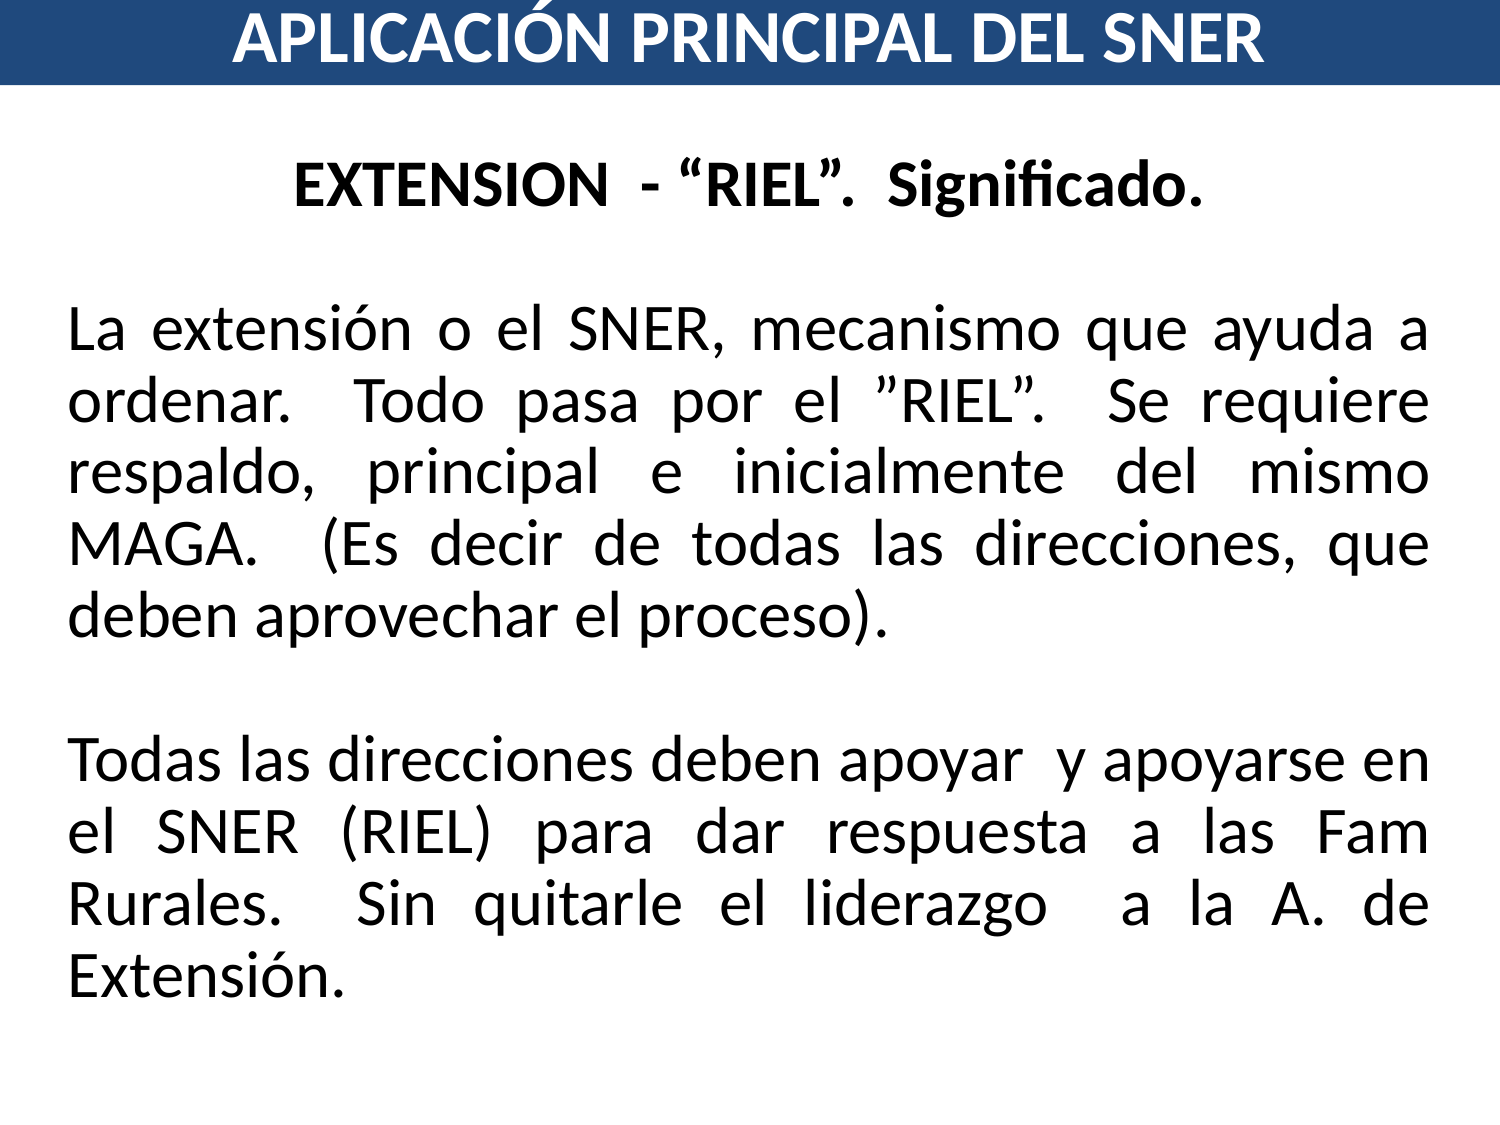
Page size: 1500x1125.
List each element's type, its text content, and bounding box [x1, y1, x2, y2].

text_box EXTENSION - “RIEL”. Significado. La extensión o el SNER, mecanismo que ayuda a ordenar. Todo pasa por el ”RIEL”. Se requiere respaldo, principal e inicialmente del mismo MAGA. (Es decir de todas las direcciones, que deben aprovechar el proceso). Todas las direcciones deben apoyar y apoyarse en el SNER (RIEL) para dar respuesta a las Fam Rurales. Sin quitarle el liderazgo a la A. de Extensión. [53, 141, 1447, 1125]
text_box APLICACIÓN PRINCIPAL DEL SNER [0, 0, 1500, 86]
